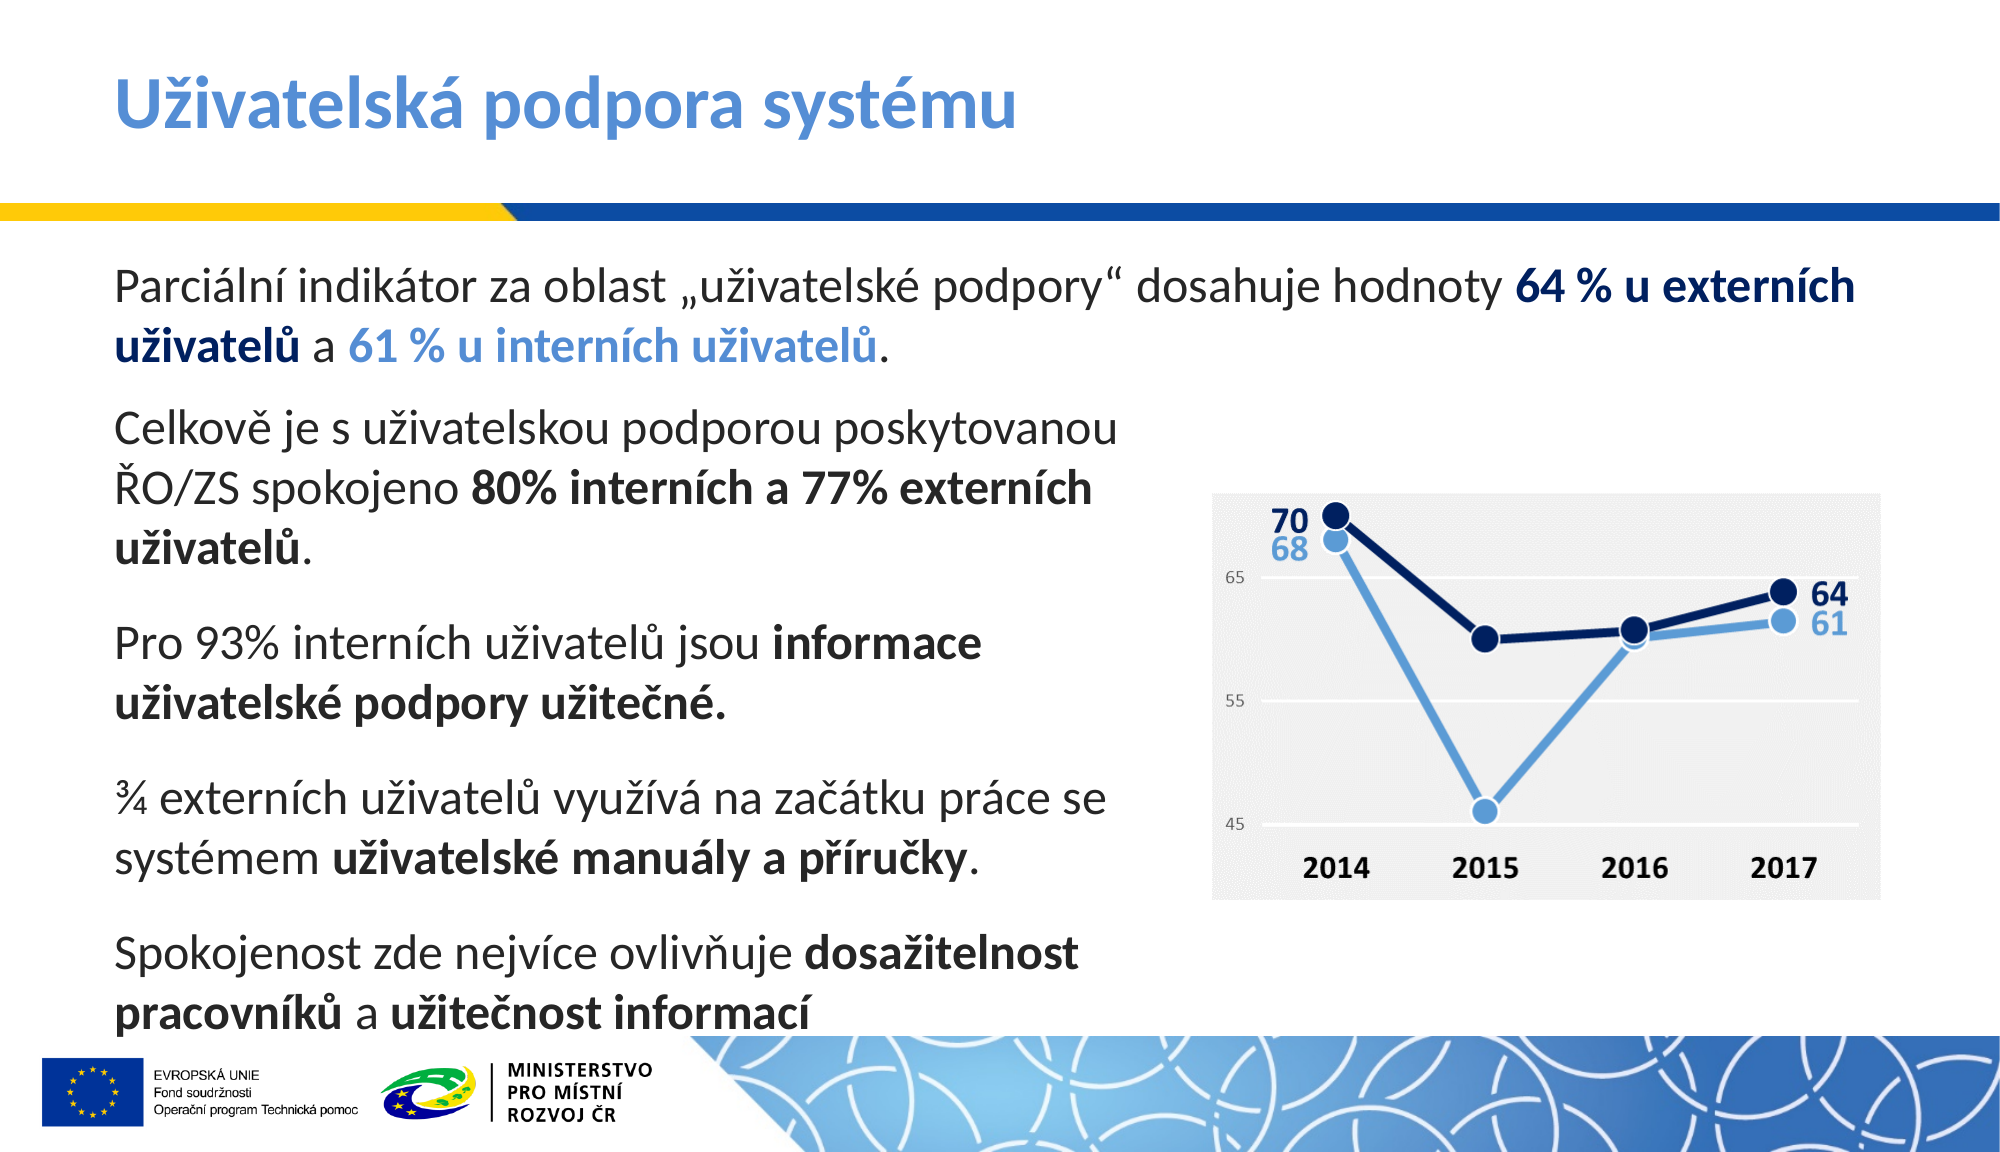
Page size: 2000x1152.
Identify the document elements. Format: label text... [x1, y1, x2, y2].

picture [0, 203, 2000, 221]
text_box Celkově je s uživatelskou podporou poskytovanou ŘO/ZS spokojeno 80% interních a 77% externích uživatelů. Pro 93% interních uživatelů jsou informace uživatelské podpory užitečné. ¾ externích uživatelů využívá na začátku práce se systémem uživatelské manuály a příručky. Spokojenost zde nejvíce ovlivňuje dosažitelnost pracovníků a užitečnost informací [99, 386, 1189, 1072]
title Uživatelská podpora systému [99, 46, 1900, 198]
picture [680, 1036, 2000, 1152]
picture [19, 1035, 674, 1149]
list Parciální indikátor za oblast „uživatelské podpory“ dosahuje hodnoty 64 % u externích uživatelů a 61 % u interních uživatelů. [99, 245, 1900, 411]
picture [1212, 492, 1881, 900]
